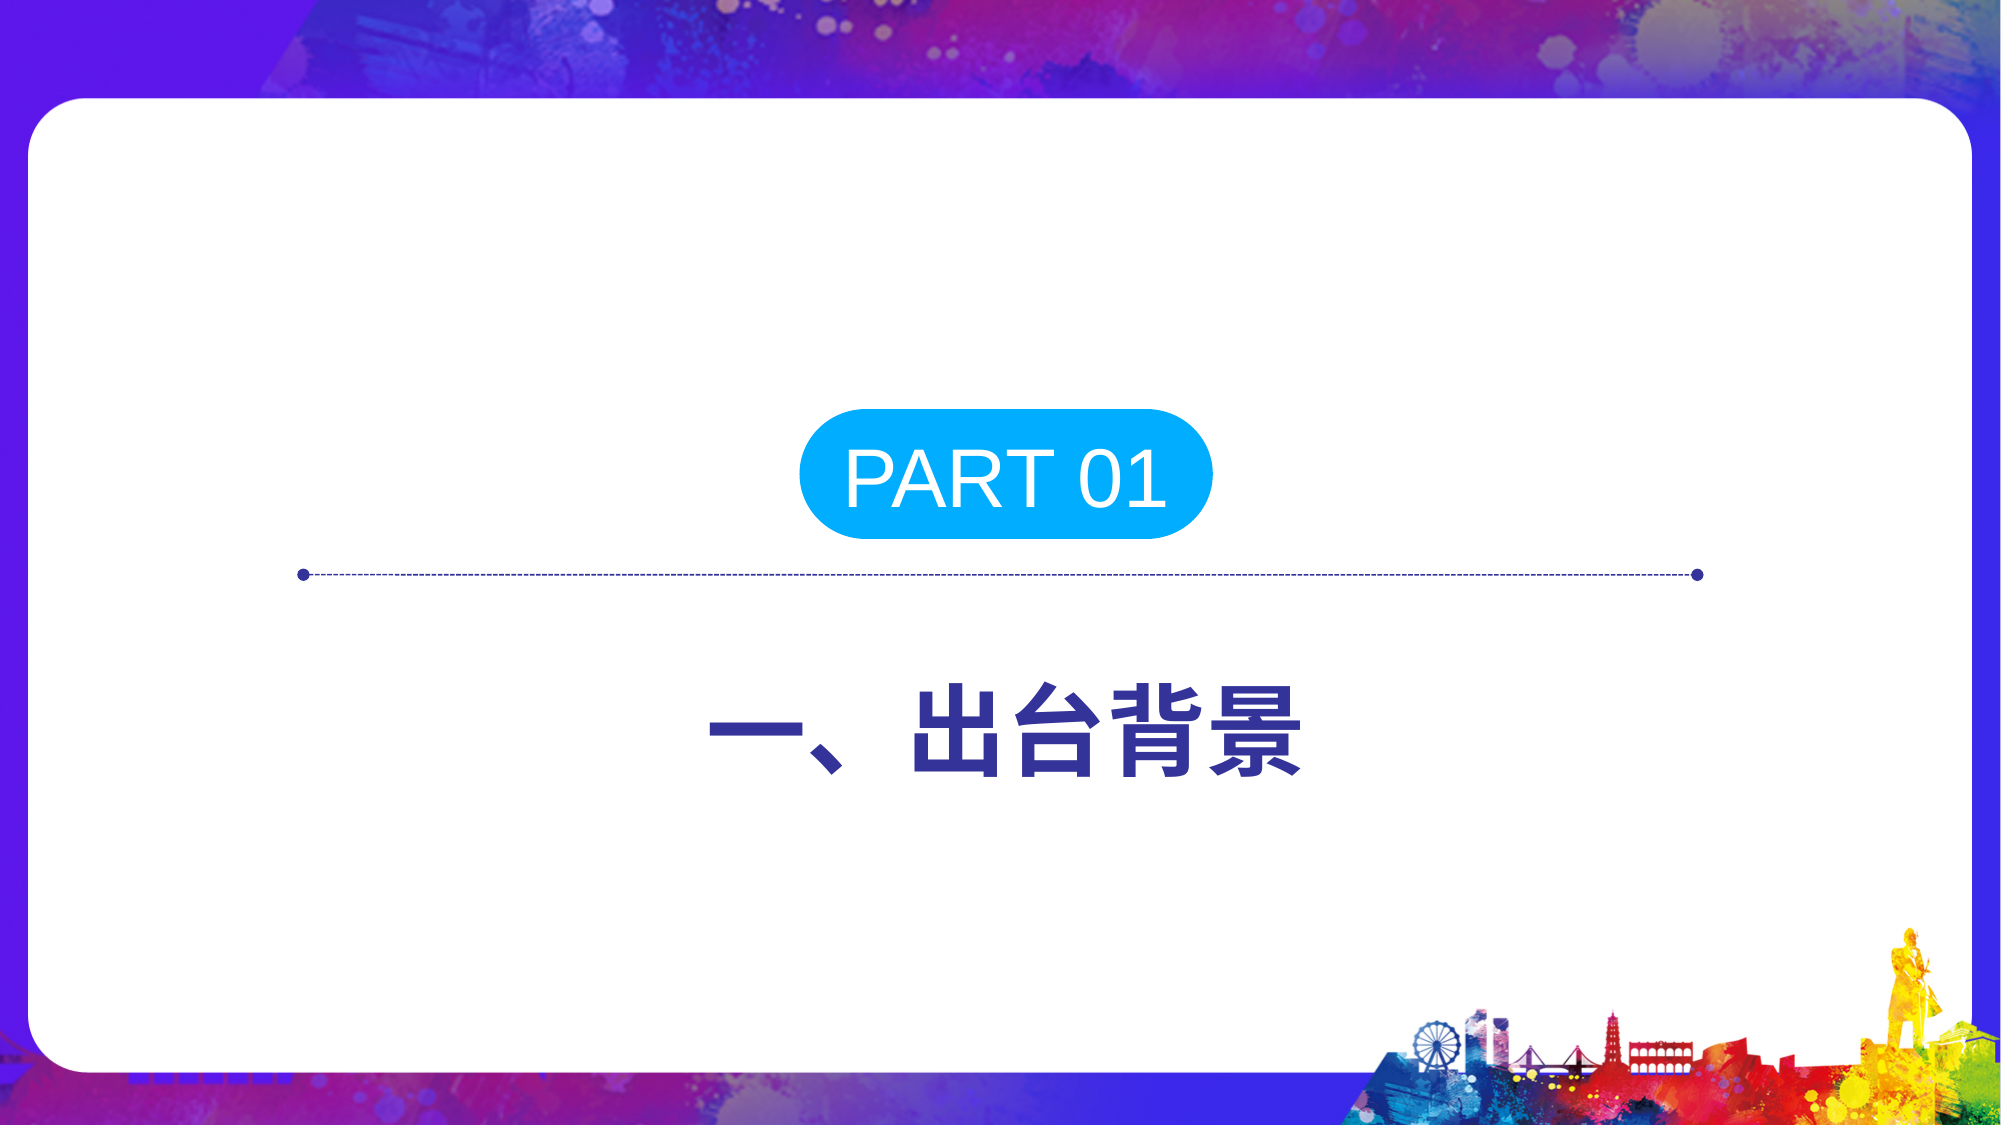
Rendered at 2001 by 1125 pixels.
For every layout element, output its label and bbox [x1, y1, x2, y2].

text_box [279, 397, 1733, 734]
picture [0, 0, 2001, 1125]
